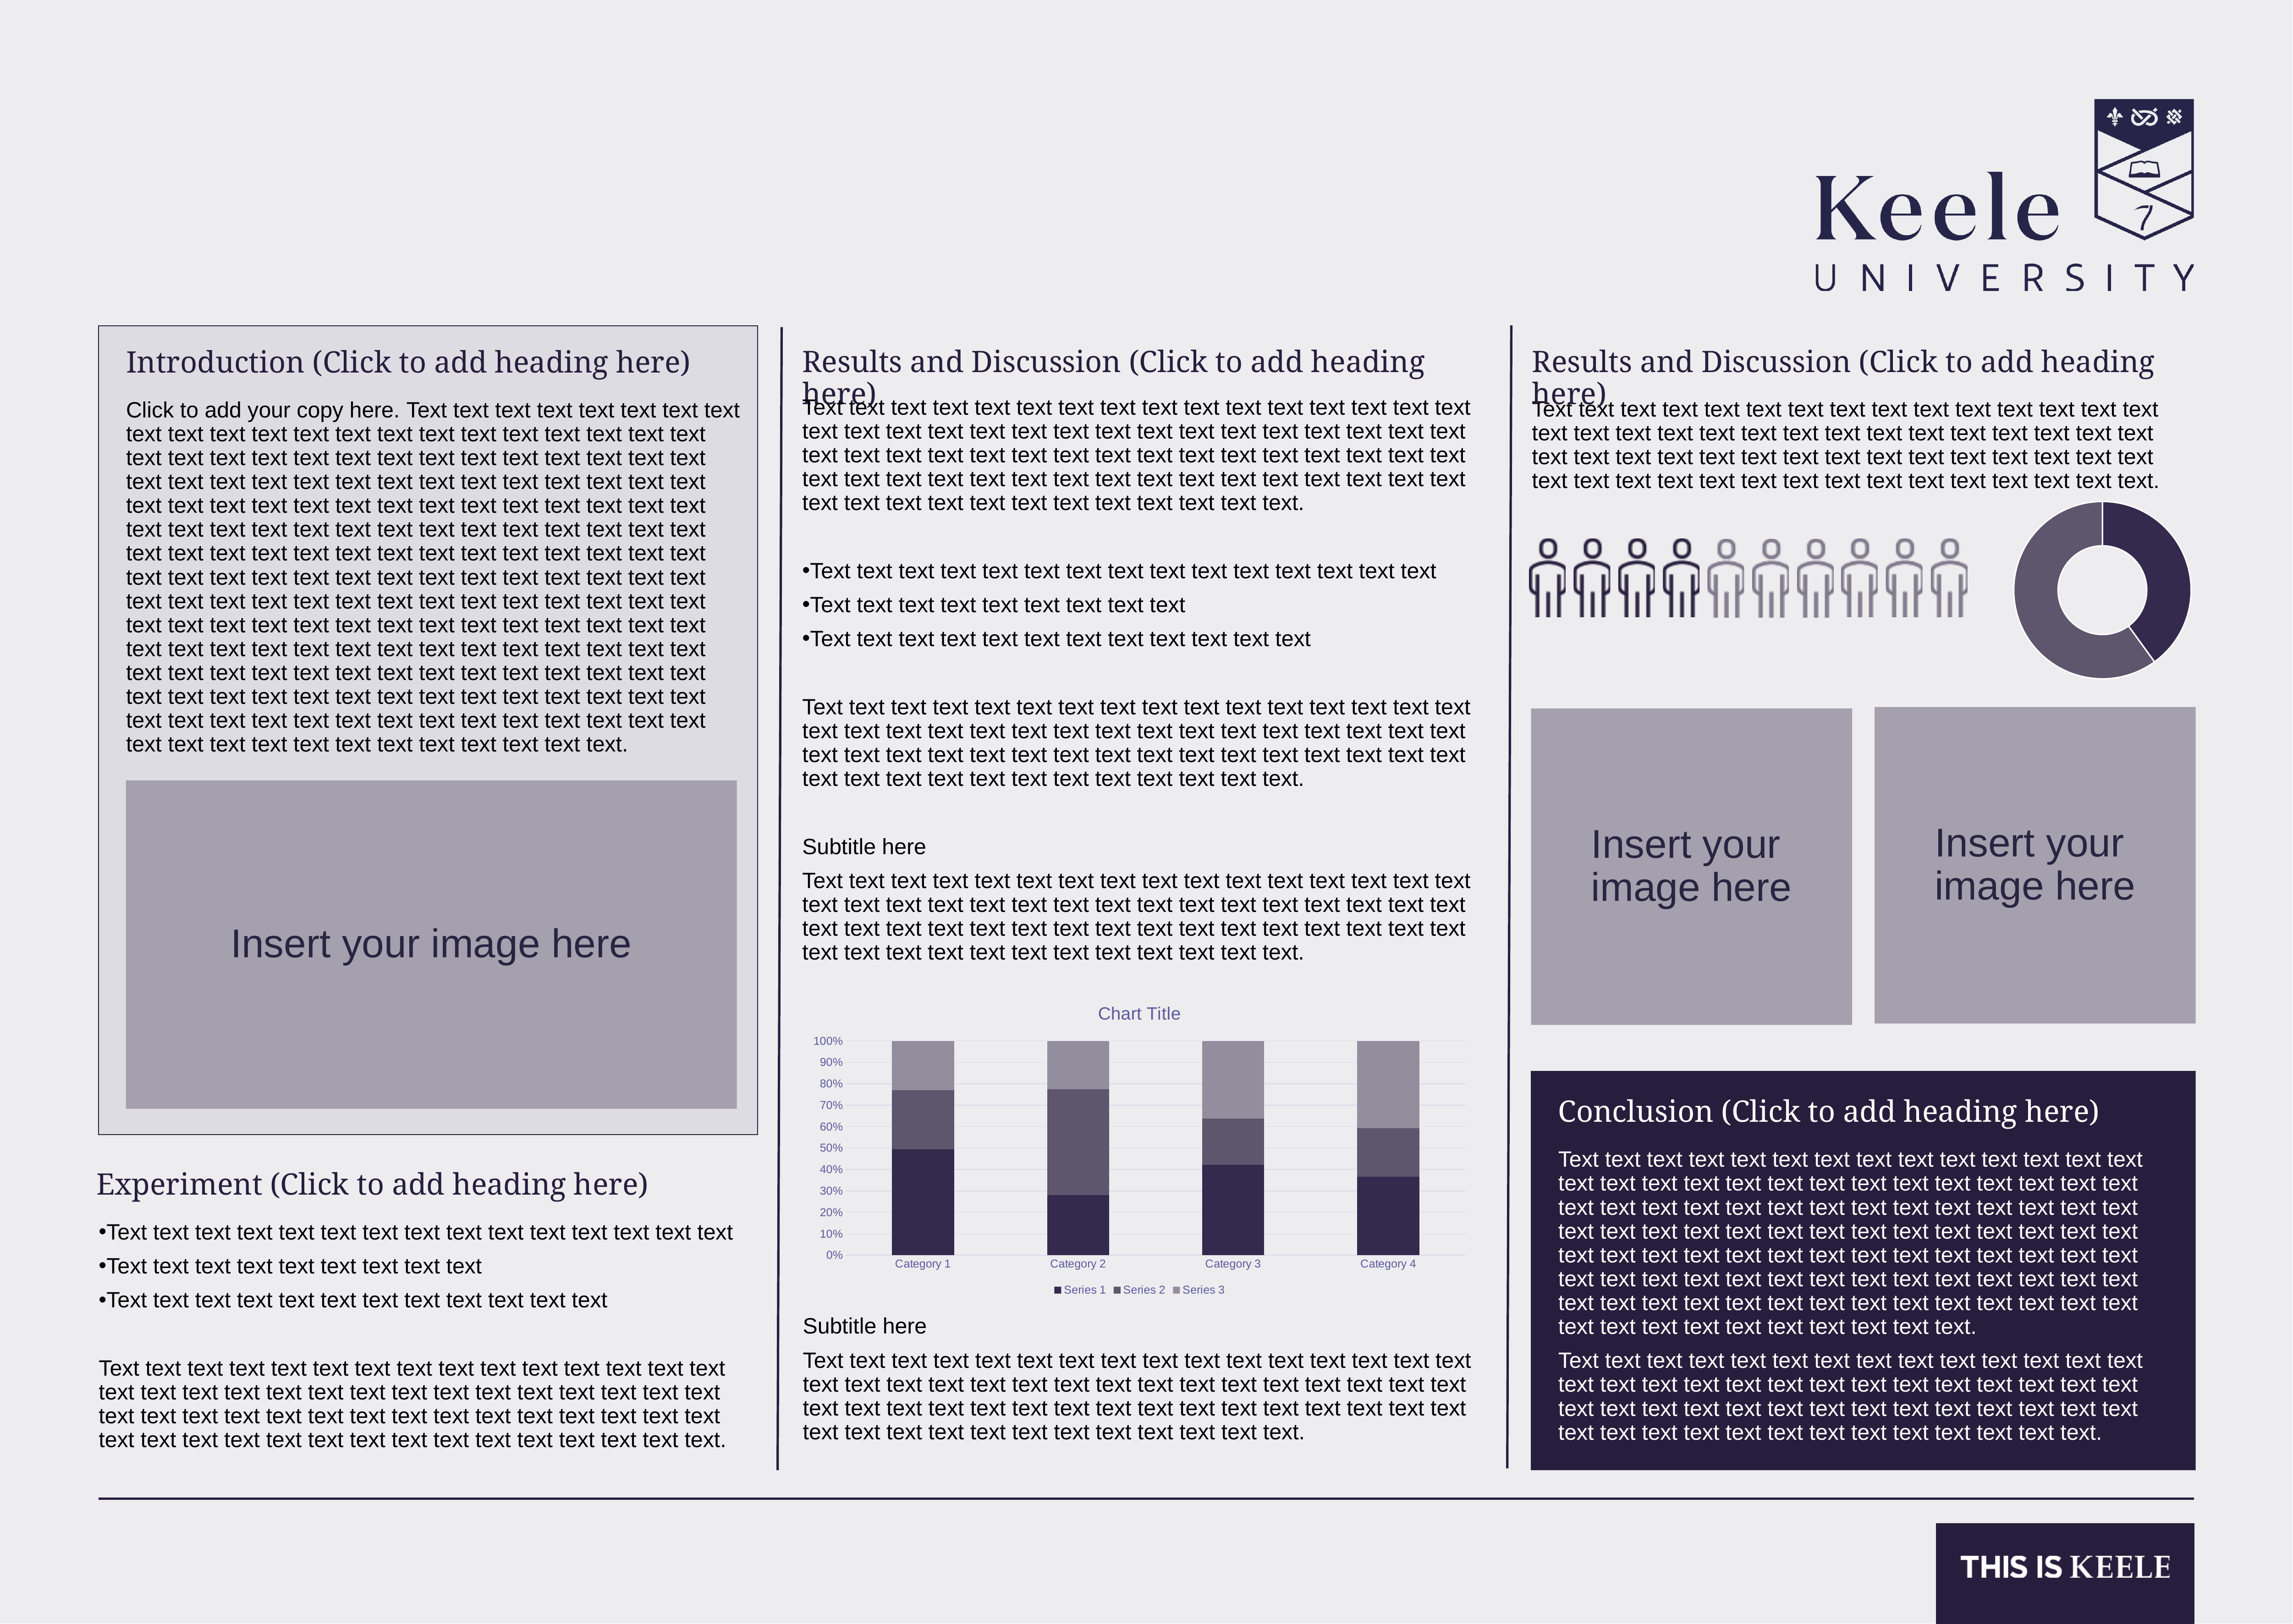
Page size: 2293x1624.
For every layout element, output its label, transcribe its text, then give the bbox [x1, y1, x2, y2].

chart [1984, 481, 2227, 691]
text_box Experiment (Click to add heading here) [96, 1169, 754, 1221]
text_box [98, 325, 758, 1135]
text_box Insert your image here [1875, 707, 2196, 1024]
text_box Results and Discussion (Click to add heading here) [1532, 346, 2208, 398]
text_box Text text text text text text text text text text text text text text text text text text text text text text text text text text text text text text text text text text text text text text text text text text text text text text text text text text text text text text text text text text text text text text text text text text text text text text text text text text text text. Text text text text text text text text text text text text text text text Text text text text text text text text text Text text text text text text text text text text text text Text text text text text text text text text text text text text text text text text text text text text text text text text text text text text text text text text text text text text text text text text text text text text text text text text text text text text text text text text text text text. Subtitle here Text text text text text text text text text text text text text text text text text text text text text text text text text text text text text text text text text text text text text text text text text text text text text text text text text text text text text text text text text text text text. [802, 395, 1487, 973]
text_box Insert your image here [126, 780, 737, 1109]
text_box Text text text text text text text text text text text text text text text Text text text text text text text text text Text text text text text text text text text text text text Text text text text text text text text text text text text text text text text text text text text text text text text text text text text text text text text text text text text text text text text text text text text text text text text text text text text text text text text text text text text. [99, 1220, 758, 1444]
text_box Insert your image here [1531, 708, 1853, 1025]
text_box Click to add your copy here. Text text text text text text text text text text text text text text text text text text text text text text text text text text text text text text text text text text text text text text text text text text text text text text text text text text text text text text text text text text text text text text text text text text text text text text text text text text text text text text text text text text text text text text text text text text text text text text text text text text text text text text text text text text text text text text text text text text text text text text text text text text text text text text text text text text text text text text text text text text text text text text text text text text text text text text text text text text text text text text text text text text text text text text text text text text text text text text text text text text text text text text text text text text text text text text text text text text text text text text text text text text. [126, 398, 746, 727]
text_box Conclusion (Click to add heading here) [1558, 1097, 2196, 1148]
text_box Results and Discussion (Click to add heading here) [802, 346, 1479, 395]
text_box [1507, 325, 1512, 1469]
text_box [1530, 1070, 2196, 1470]
text_box Subtitle here Text text text text text text text text text text text text text text text text text text text text text text text text text text text text text text text text text text text text text text text text text text text text text text text text text text text text text text text text text text text text. [803, 1315, 1506, 1444]
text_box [777, 327, 782, 1470]
text_box Text text text text text text text text text text text text text text text text text text text text text text text text text text text text text text text text text text text text text text text text text text text text text text text text text text text text text text text text text text text text text text text text text text text text text text text text text text text text text text text text text text text text text text text text text text text text text text text text text text text text text text text text text text text text. Text text text text text text text text text text text text text text text text text text text text text text text text text text text text text text text text text text text text text text text text text text text text text text text text text text text text text text text. [1558, 1148, 2170, 1373]
chart [799, 988, 1479, 1299]
text_box Text text text text text text text text text text text text text text text text text text text text text text text text text text text text text text text text text text text text text text text text text text text text text text text text text text text text text text text text text text text text. [1532, 398, 2196, 527]
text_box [1529, 538, 1968, 618]
text_box Introduction (Click to add heading here) [126, 347, 723, 398]
